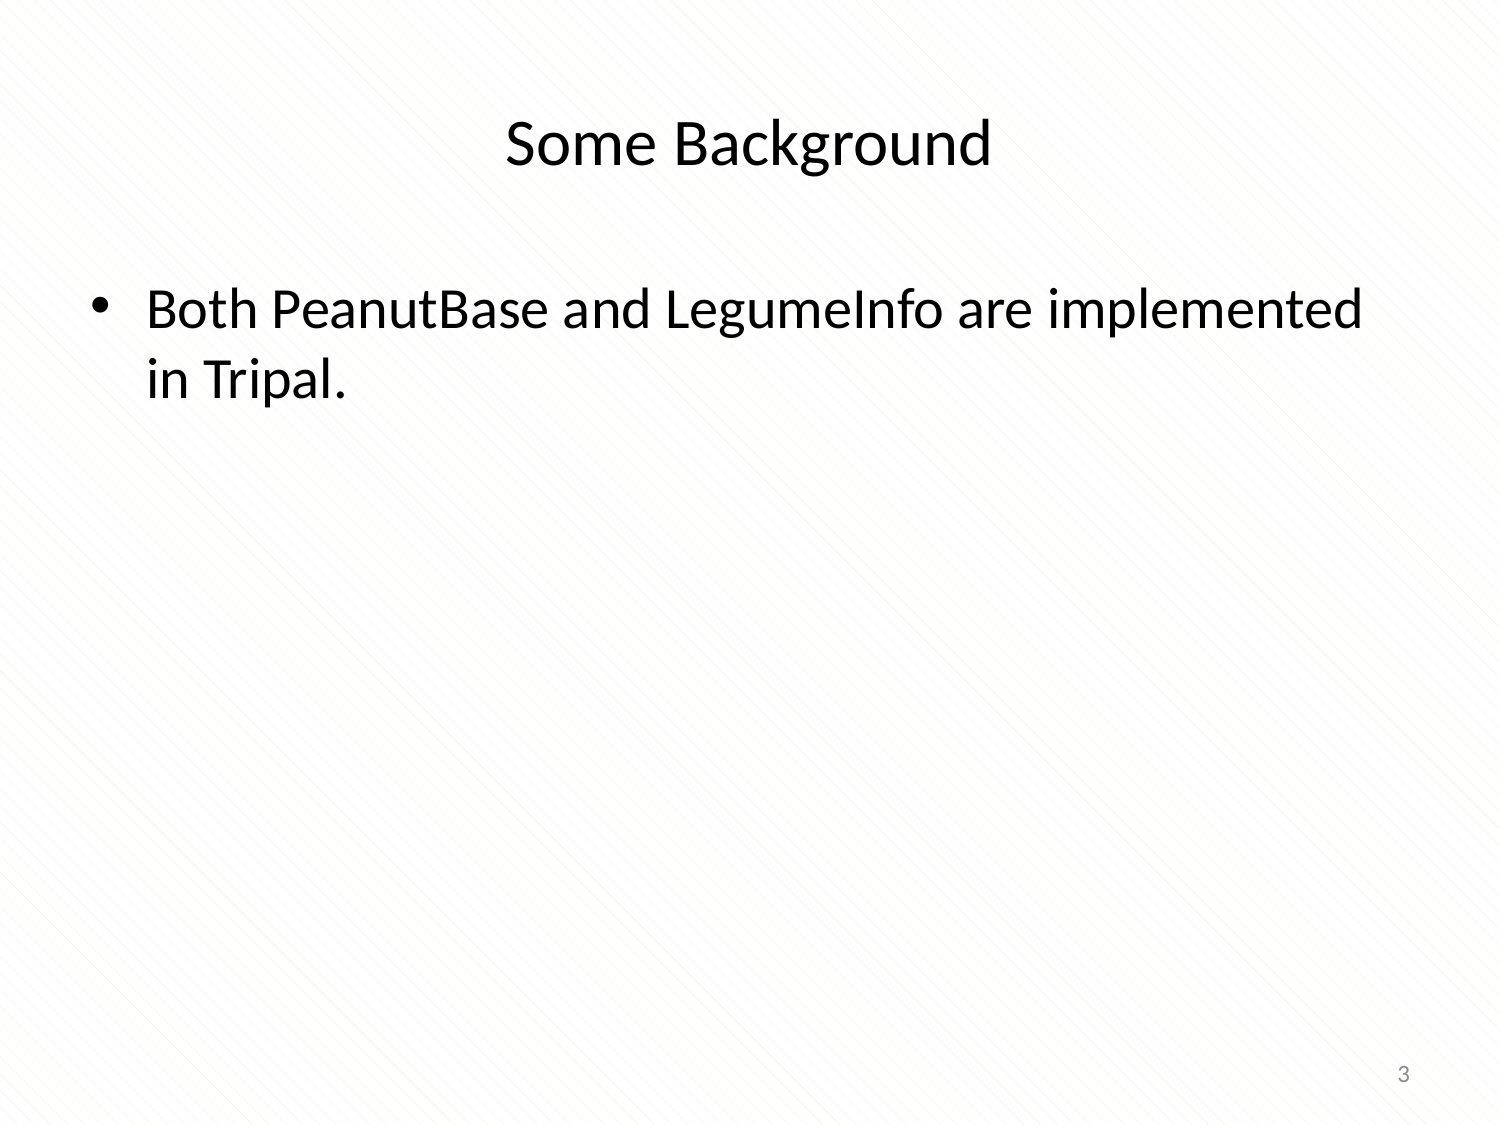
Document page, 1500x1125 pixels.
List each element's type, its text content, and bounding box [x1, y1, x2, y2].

list Both PeanutBase and LegumeInfo are implemented in Tripal. [75, 262, 1425, 1005]
slide_number 3 [1074, 1042, 1425, 1103]
title Some Background [75, 45, 1425, 233]
